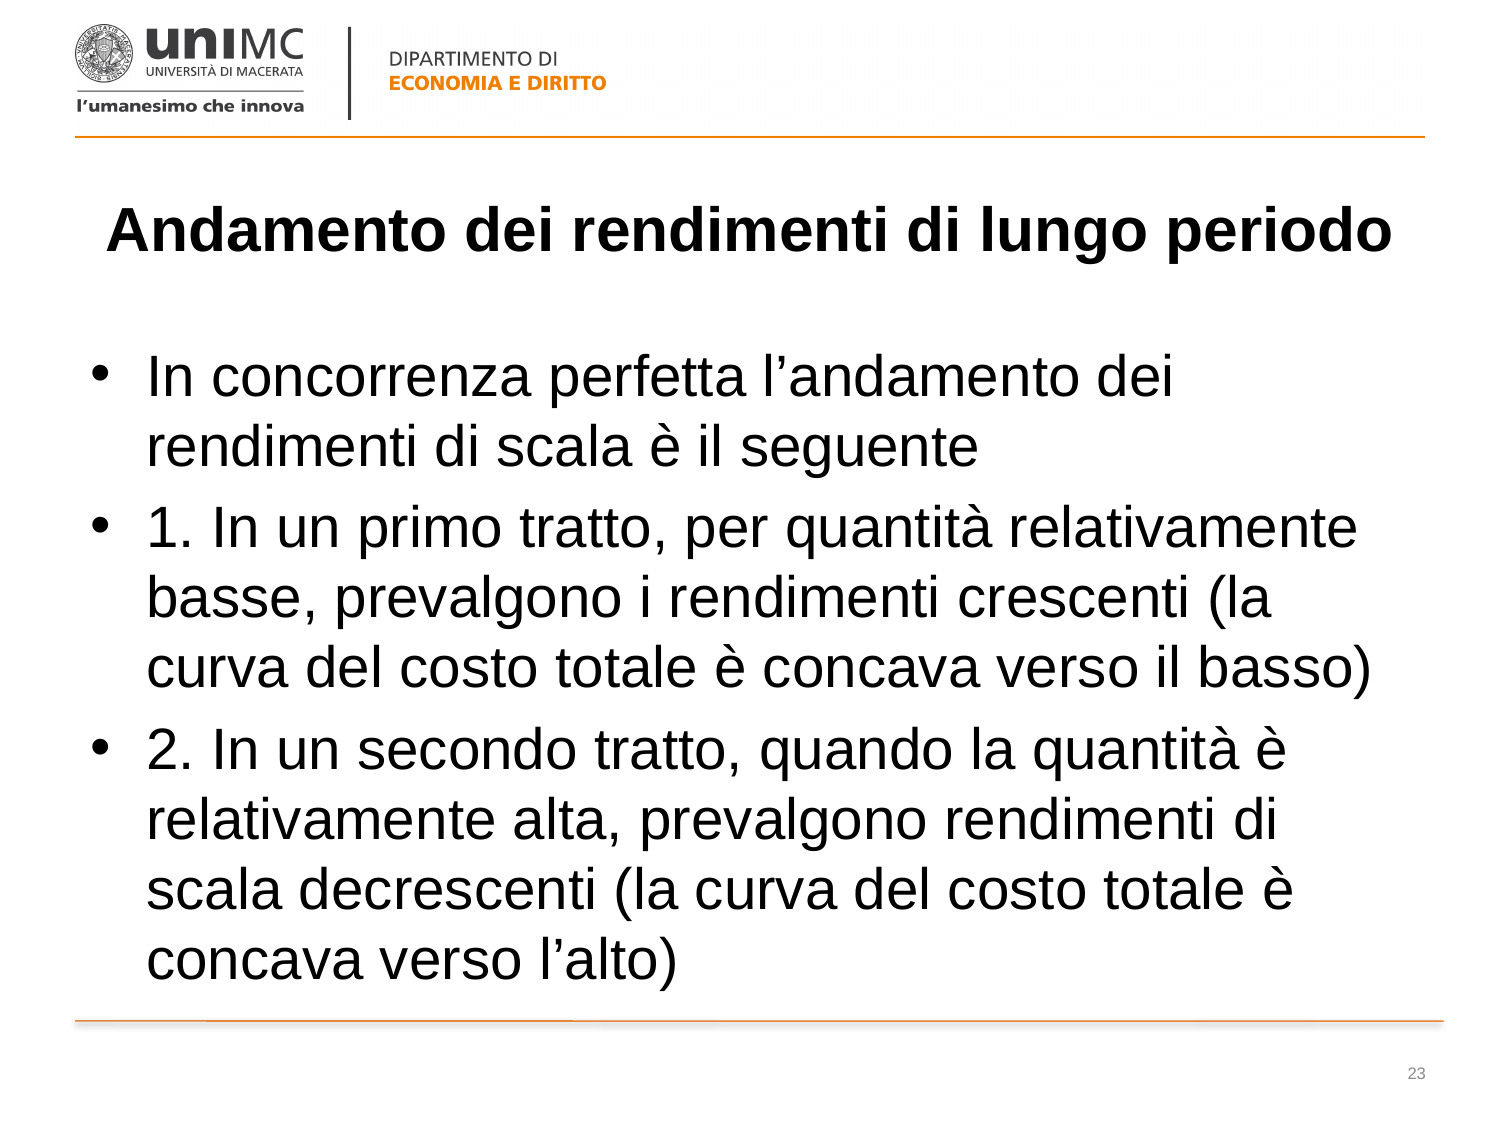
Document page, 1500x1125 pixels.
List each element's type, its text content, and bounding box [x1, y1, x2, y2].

list In concorrenza perfetta l’andamento dei rendimenti di scala è il seguente 1. In un primo tratto, per quantità relativamente basse, prevalgono i rendimenti crescenti (la curva del costo totale è concava verso il basso) 2. In un secondo tratto, quando la quantità è relativamente alta, prevalgono rendimenti di scala decrescenti (la curva del costo totale è concava verso l’alto) [75, 330, 1425, 1073]
title Andamento dei rendimenti di lungo periodo [75, 180, 1425, 272]
slide_number 23 [1091, 1042, 1442, 1103]
picture [75, 24, 1425, 138]
